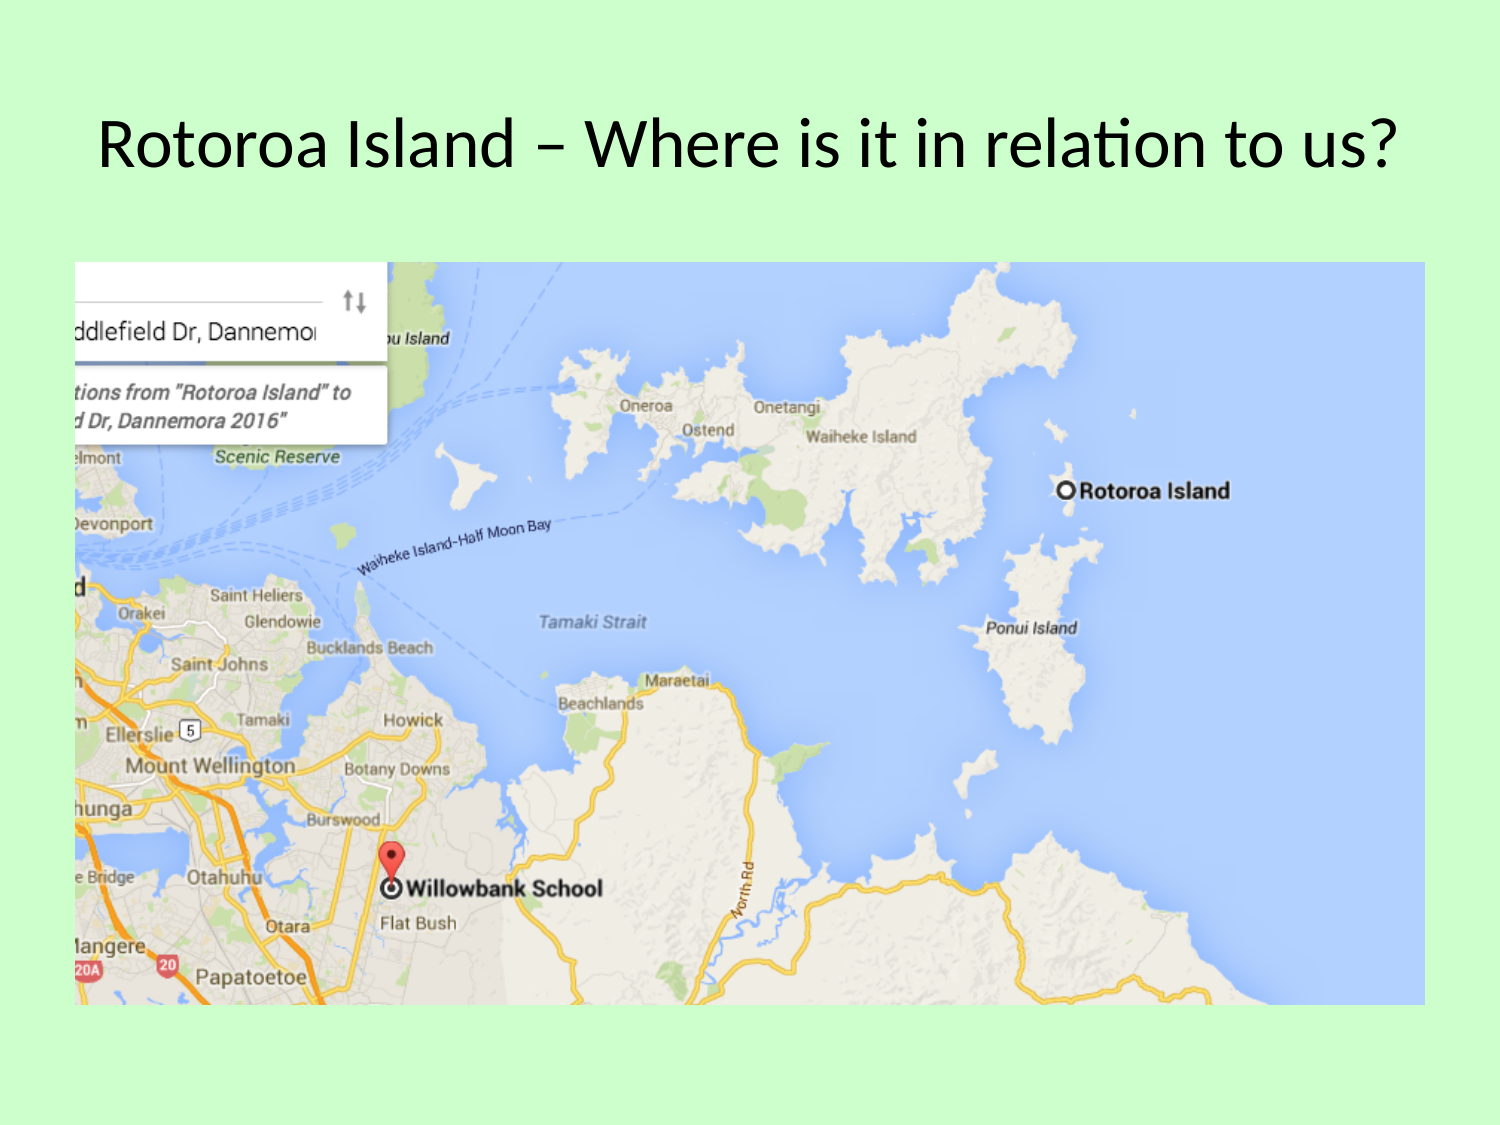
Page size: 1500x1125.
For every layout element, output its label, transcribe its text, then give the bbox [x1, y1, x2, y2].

title Rotoroa Island – Where is it in relation to us? [75, 45, 1425, 233]
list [74, 262, 1426, 1006]
